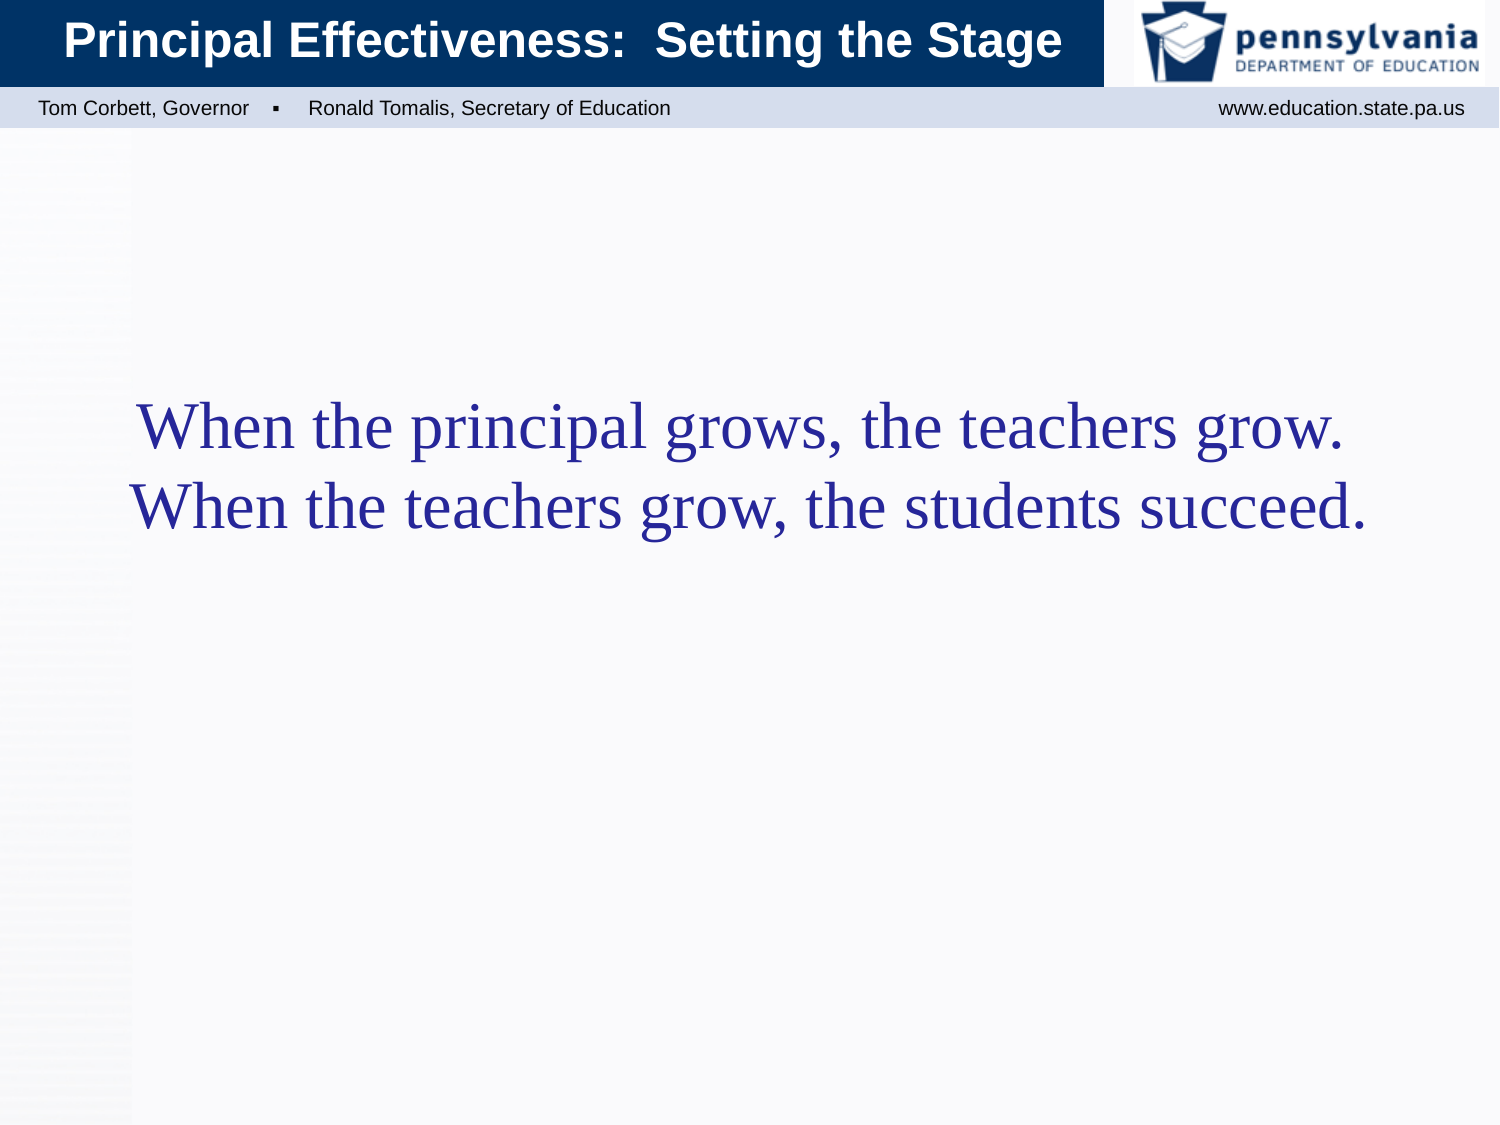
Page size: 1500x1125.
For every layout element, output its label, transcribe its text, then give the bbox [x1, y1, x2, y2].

list When the principal grows, the teachers grow. When the teachers grow, the students succeed. [75, 374, 1425, 1117]
picture [0, 0, 1500, 1125]
